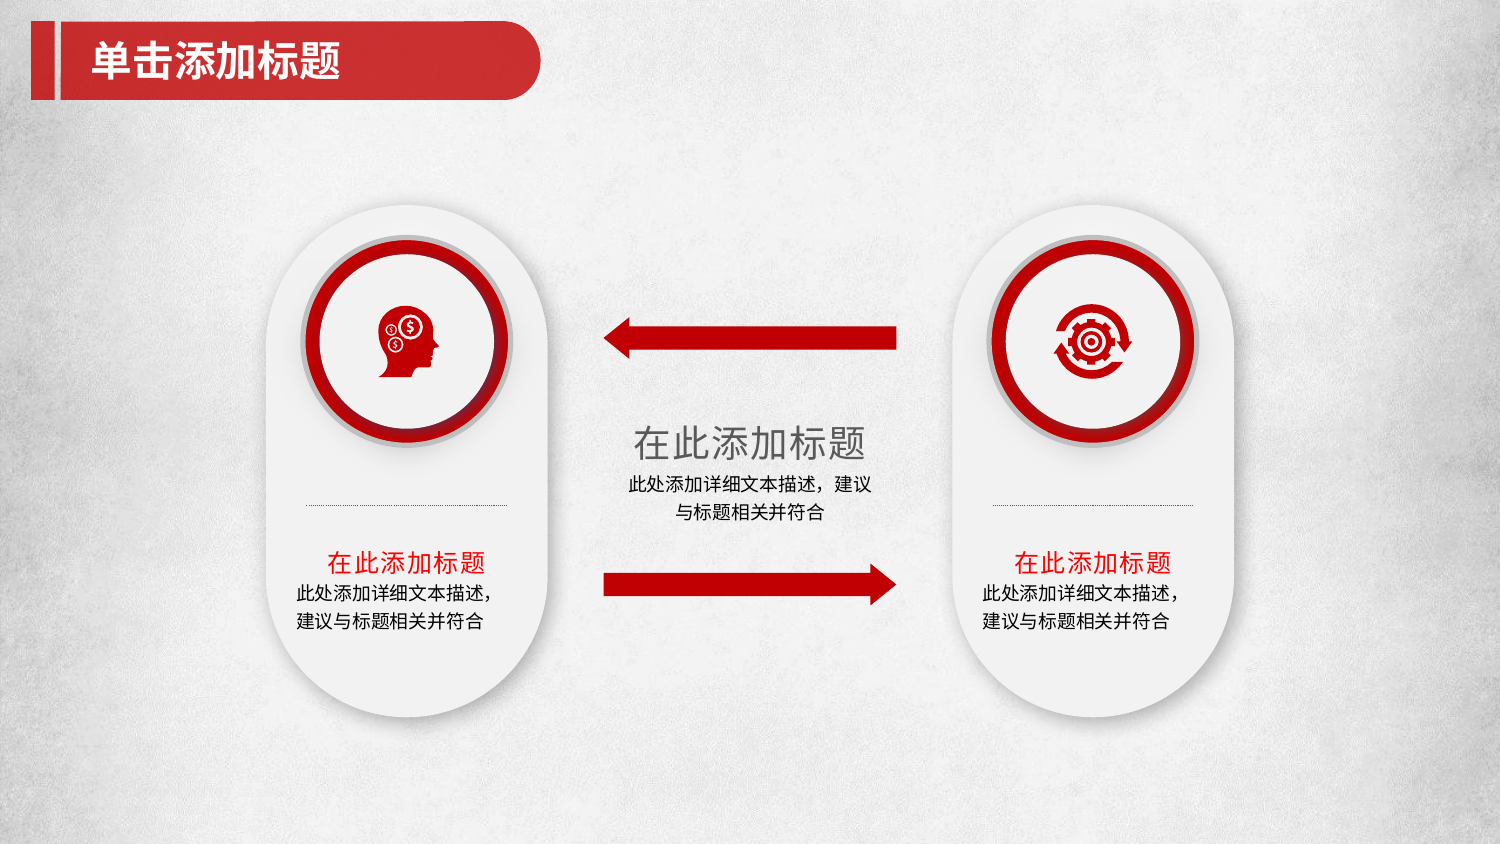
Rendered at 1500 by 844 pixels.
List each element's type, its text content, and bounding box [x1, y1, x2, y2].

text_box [1053, 304, 1133, 379]
text_box [602, 561, 898, 608]
text_box [965, 638, 1221, 719]
text_box 单击添加标题 [79, 29, 547, 91]
picture [0, 0, 1500, 844]
text_box [951, 485, 1236, 539]
text_box [278, 638, 535, 719]
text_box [949, 198, 1237, 485]
text_box [59, 20, 529, 101]
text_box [262, 539, 552, 638]
text_box [601, 314, 898, 362]
text_box [264, 485, 549, 539]
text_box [610, 412, 890, 529]
text_box [30, 20, 56, 101]
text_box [378, 305, 442, 378]
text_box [948, 539, 1238, 638]
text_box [263, 198, 551, 485]
